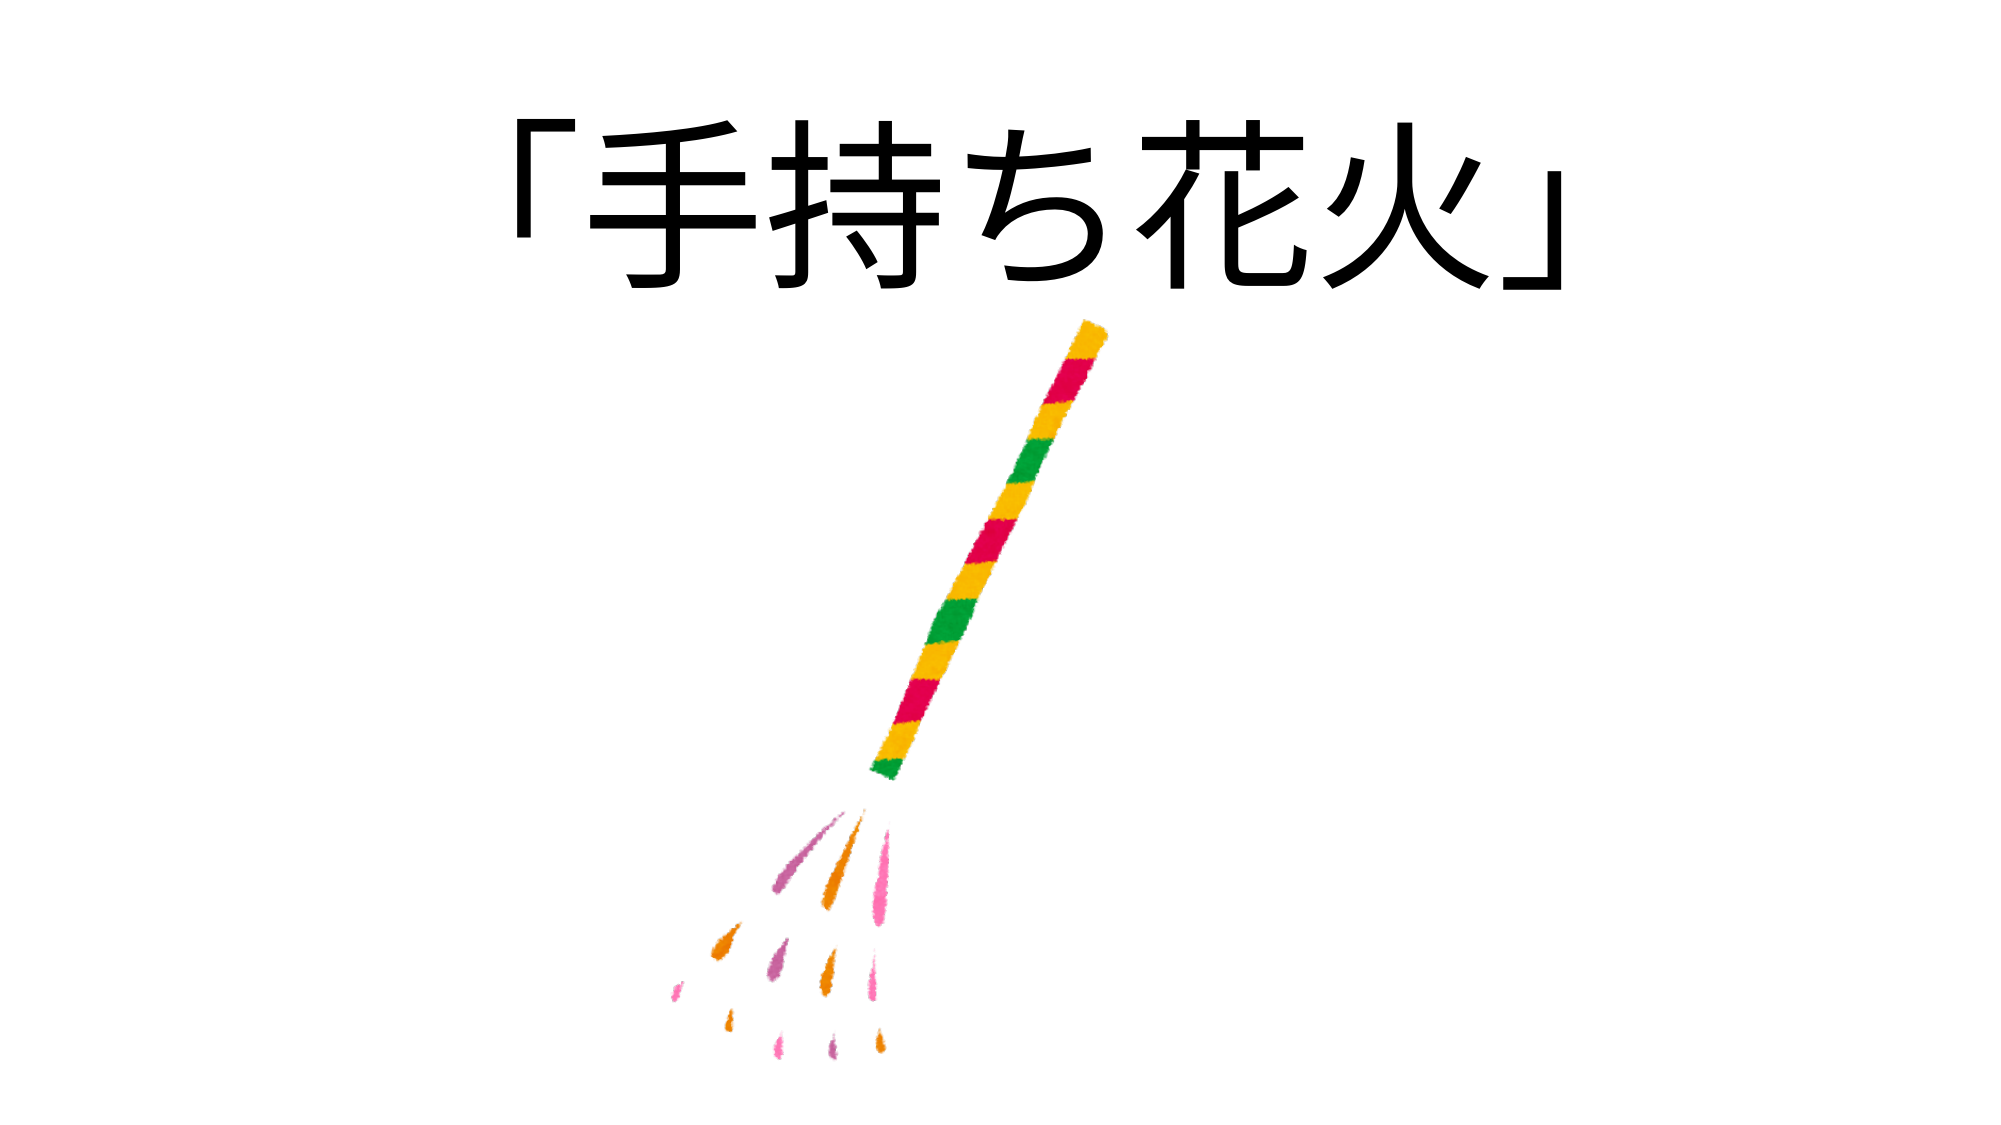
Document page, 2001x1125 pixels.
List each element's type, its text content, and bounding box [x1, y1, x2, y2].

text_box 「手持ち花火」 [383, 84, 1759, 319]
picture [647, 299, 1117, 1086]
